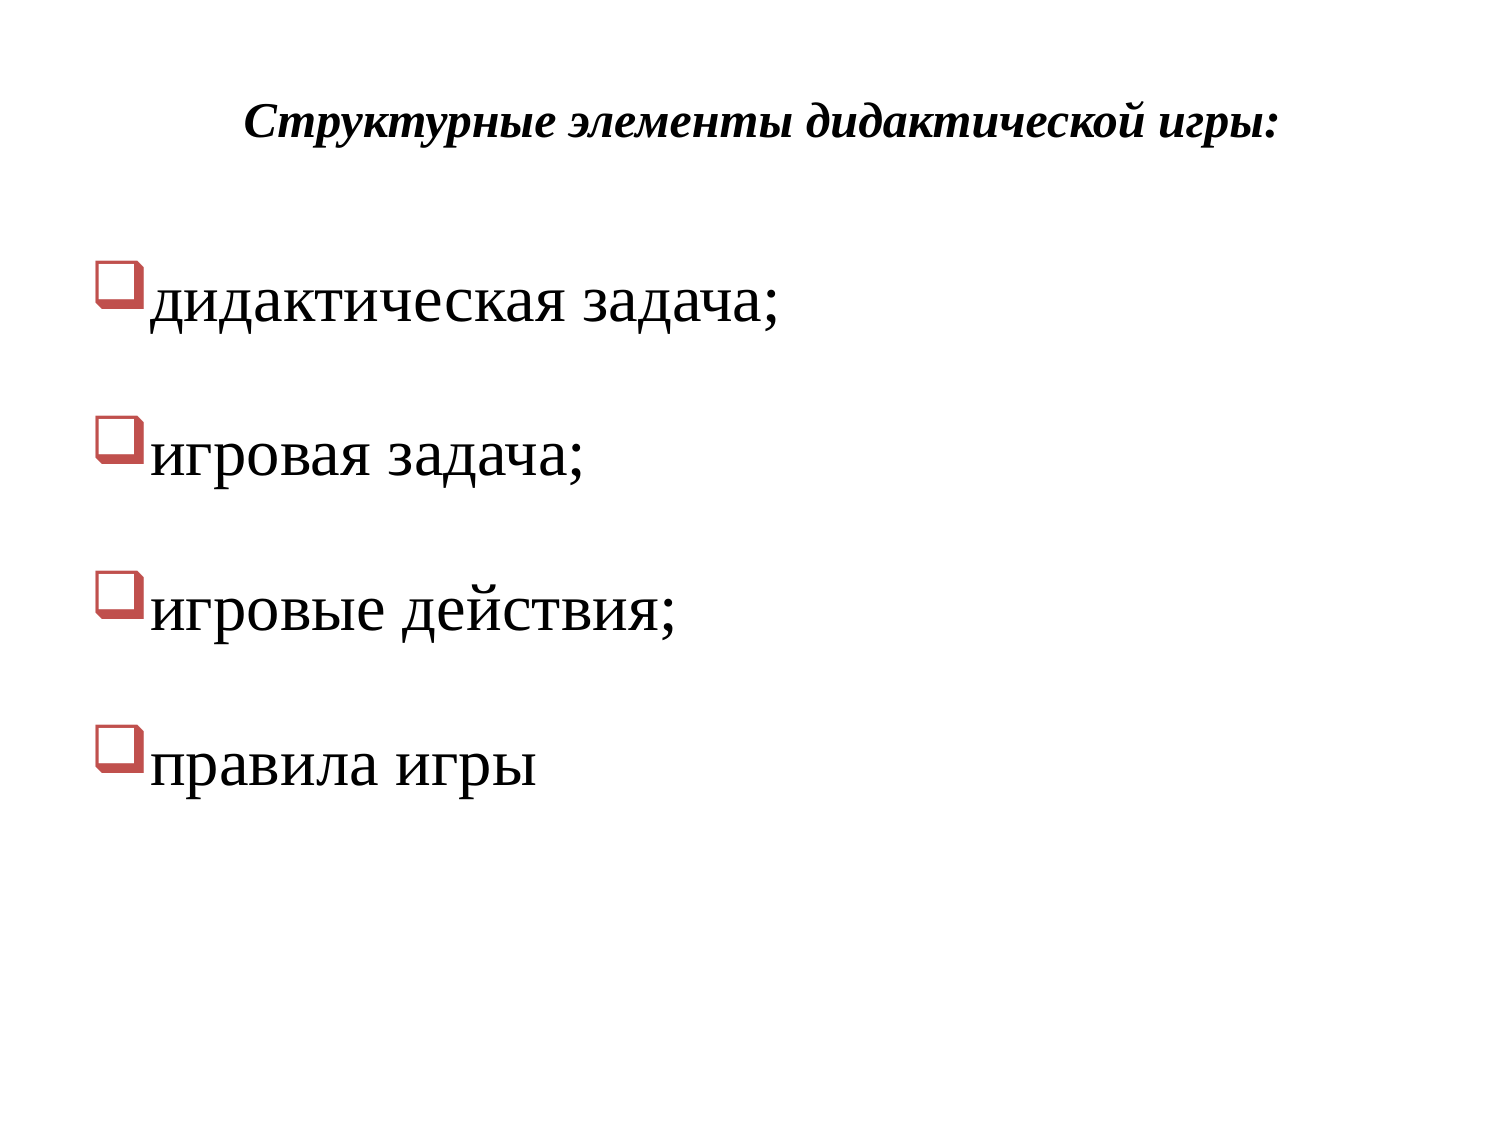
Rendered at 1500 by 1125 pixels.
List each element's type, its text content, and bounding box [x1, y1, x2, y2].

list дидактическая задача; игровая задача; игровые действия; правила игры [75, 262, 1425, 1005]
title Структурные элементы дидактической игры: [50, 46, 1475, 188]
